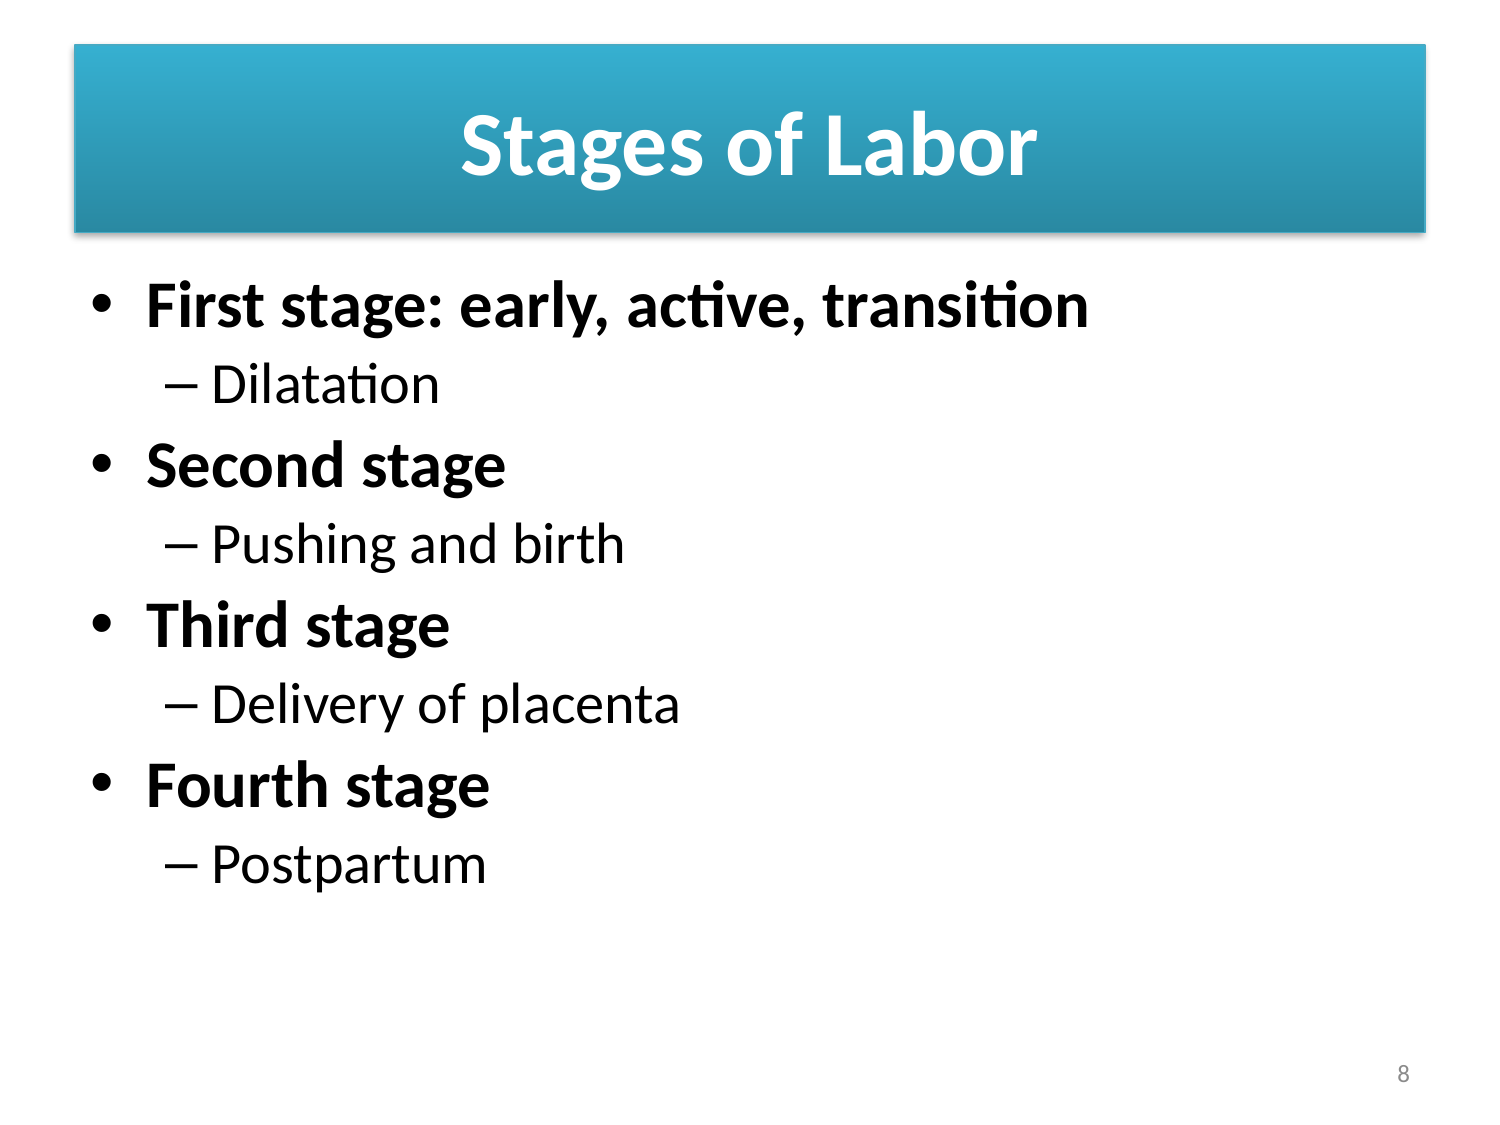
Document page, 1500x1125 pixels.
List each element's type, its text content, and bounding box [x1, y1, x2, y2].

slide_number 8 [1074, 1042, 1425, 1103]
title Stages of Labor [74, 44, 1426, 233]
list First stage: early, active, transition Dilatation Second stage Pushing and birth Third stage Delivery of placenta Fourth stage Postpartum [75, 262, 1425, 1005]
